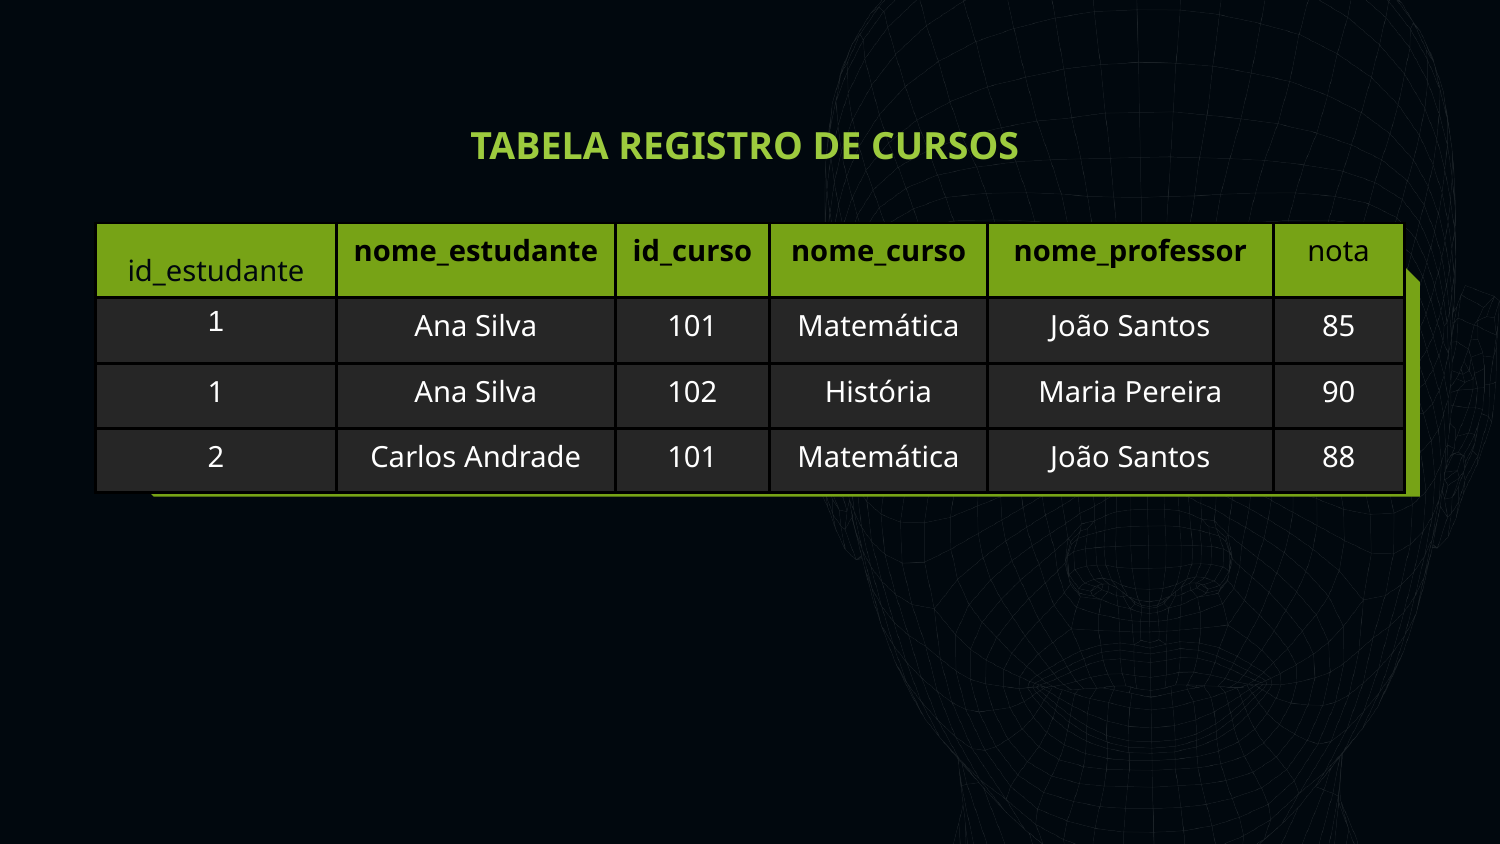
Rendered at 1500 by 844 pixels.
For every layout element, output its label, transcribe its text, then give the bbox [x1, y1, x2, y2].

table_cell João Santos [989, 299, 1272, 362]
table_cell 102 [617, 365, 768, 427]
table_cell 101 [617, 299, 768, 362]
table_cell 90 [1275, 365, 1403, 427]
table_header id_estudante [97, 224, 335, 296]
table_cell 1 [97, 299, 335, 362]
table_cell 2 [97, 430, 335, 491]
table_cell 88 [1275, 430, 1403, 491]
table_header nota [1275, 224, 1403, 296]
table_cell 101 [617, 430, 768, 491]
table_cell João Santos [989, 430, 1272, 491]
table_header nome_professor [989, 224, 1272, 296]
table_header nome_curso [771, 224, 986, 296]
table_cell 85 [1275, 299, 1403, 362]
table_cell Carlos Andrade [338, 430, 614, 491]
table_cell Matemática [771, 430, 986, 491]
table_header id_curso [617, 224, 768, 296]
table_cell Ana Silva [338, 365, 614, 427]
table_cell 1 [97, 365, 335, 427]
table_header nome_estudante [338, 224, 614, 296]
table_cell História [771, 365, 986, 427]
table_cell Ana Silva [338, 299, 614, 362]
table_cell Maria Pereira [989, 365, 1272, 427]
text_box TABELA REGISTRO DE CURSOS [207, 106, 1293, 182]
text_box [148, 265, 1422, 499]
table_cell Matemática [771, 299, 986, 362]
